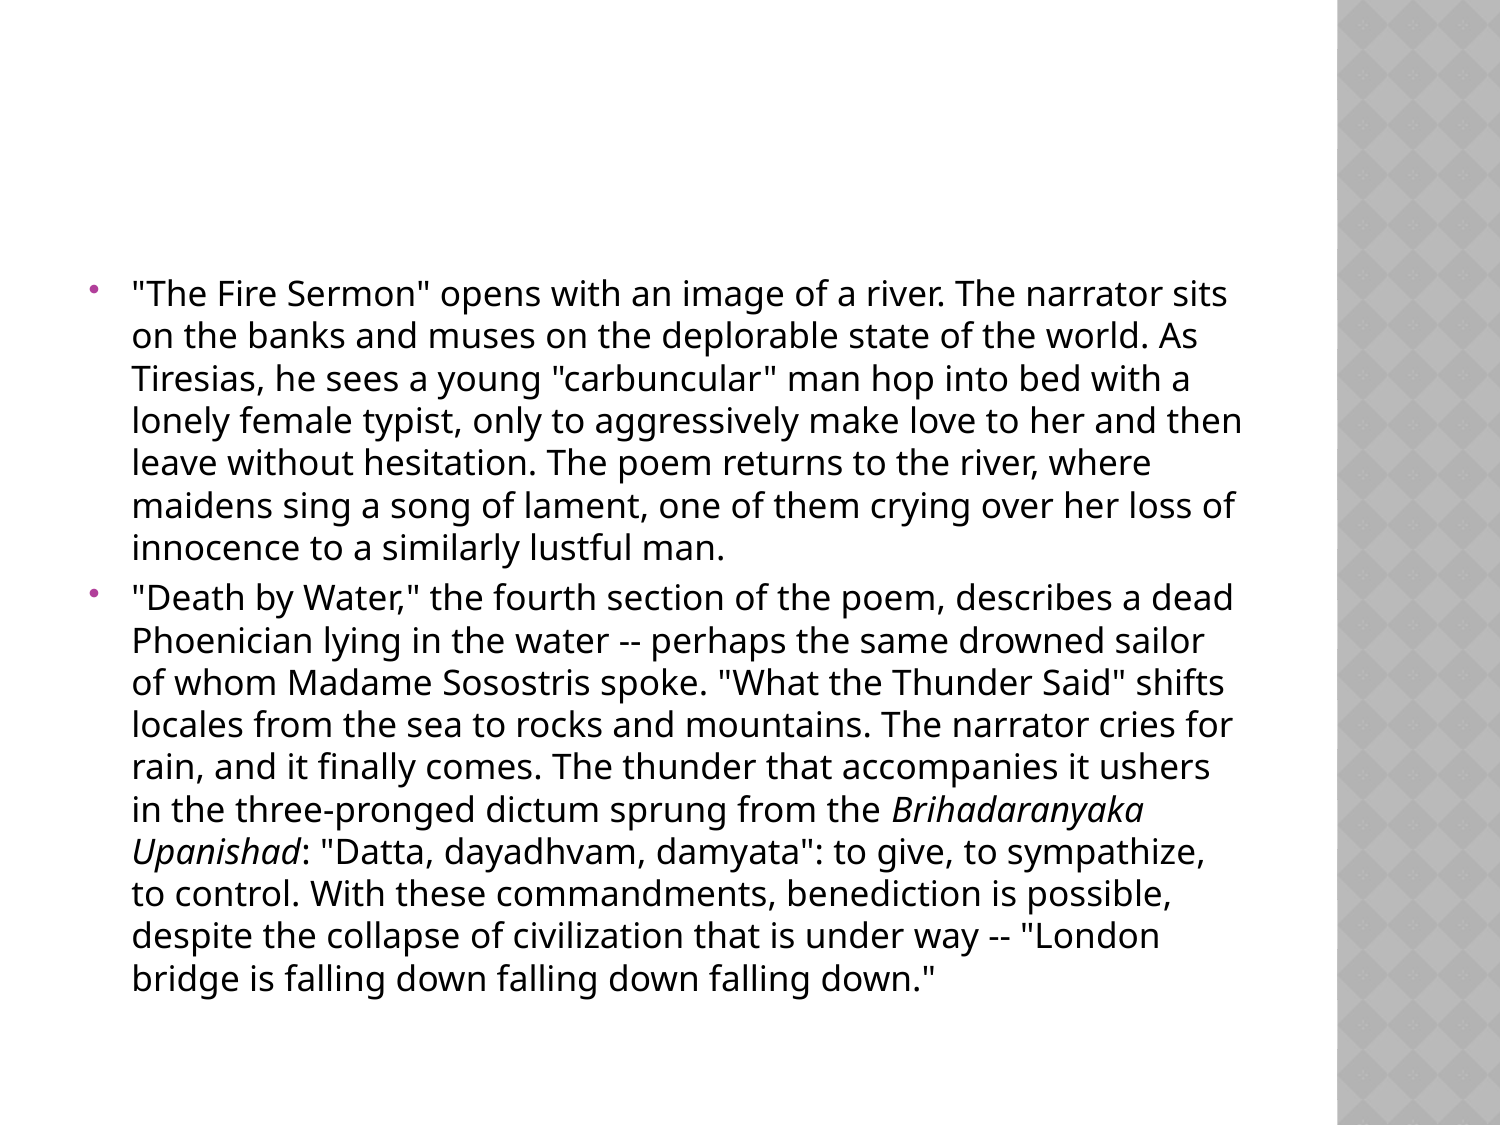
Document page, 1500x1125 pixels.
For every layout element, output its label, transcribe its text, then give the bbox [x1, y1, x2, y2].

list "The Fire Sermon" opens with an image of a river. The narrator sits on the banks and muses on the deplorable state of the world. As Tiresias, he sees a young "carbuncular" man hop into bed with a lonely female typist, only to aggressively make love to her and then leave without hesitation. The poem returns to the river, where maidens sing a song of lament, one of them crying over her loss of innocence to a similarly lustful man. "Death by Water," the fourth section of the poem, describes a dead Phoenician lying in the water -- perhaps the same drowned sailor of whom Madame Sosostris spoke. "What the Thunder Said" shifts locales from the sea to rocks and mountains. The narrator cries for rain, and it finally comes. The thunder that accompanies it ushers in the three-pronged dictum sprung from the Brihadaranyaka Upanishad: "Datta, dayadhvam, damyata": to give, to sympathize, to control. With these commandments, benediction is possible, despite the collapse of civilization that is under way -- "London bridge is falling down falling down falling down." [75, 264, 1263, 1059]
